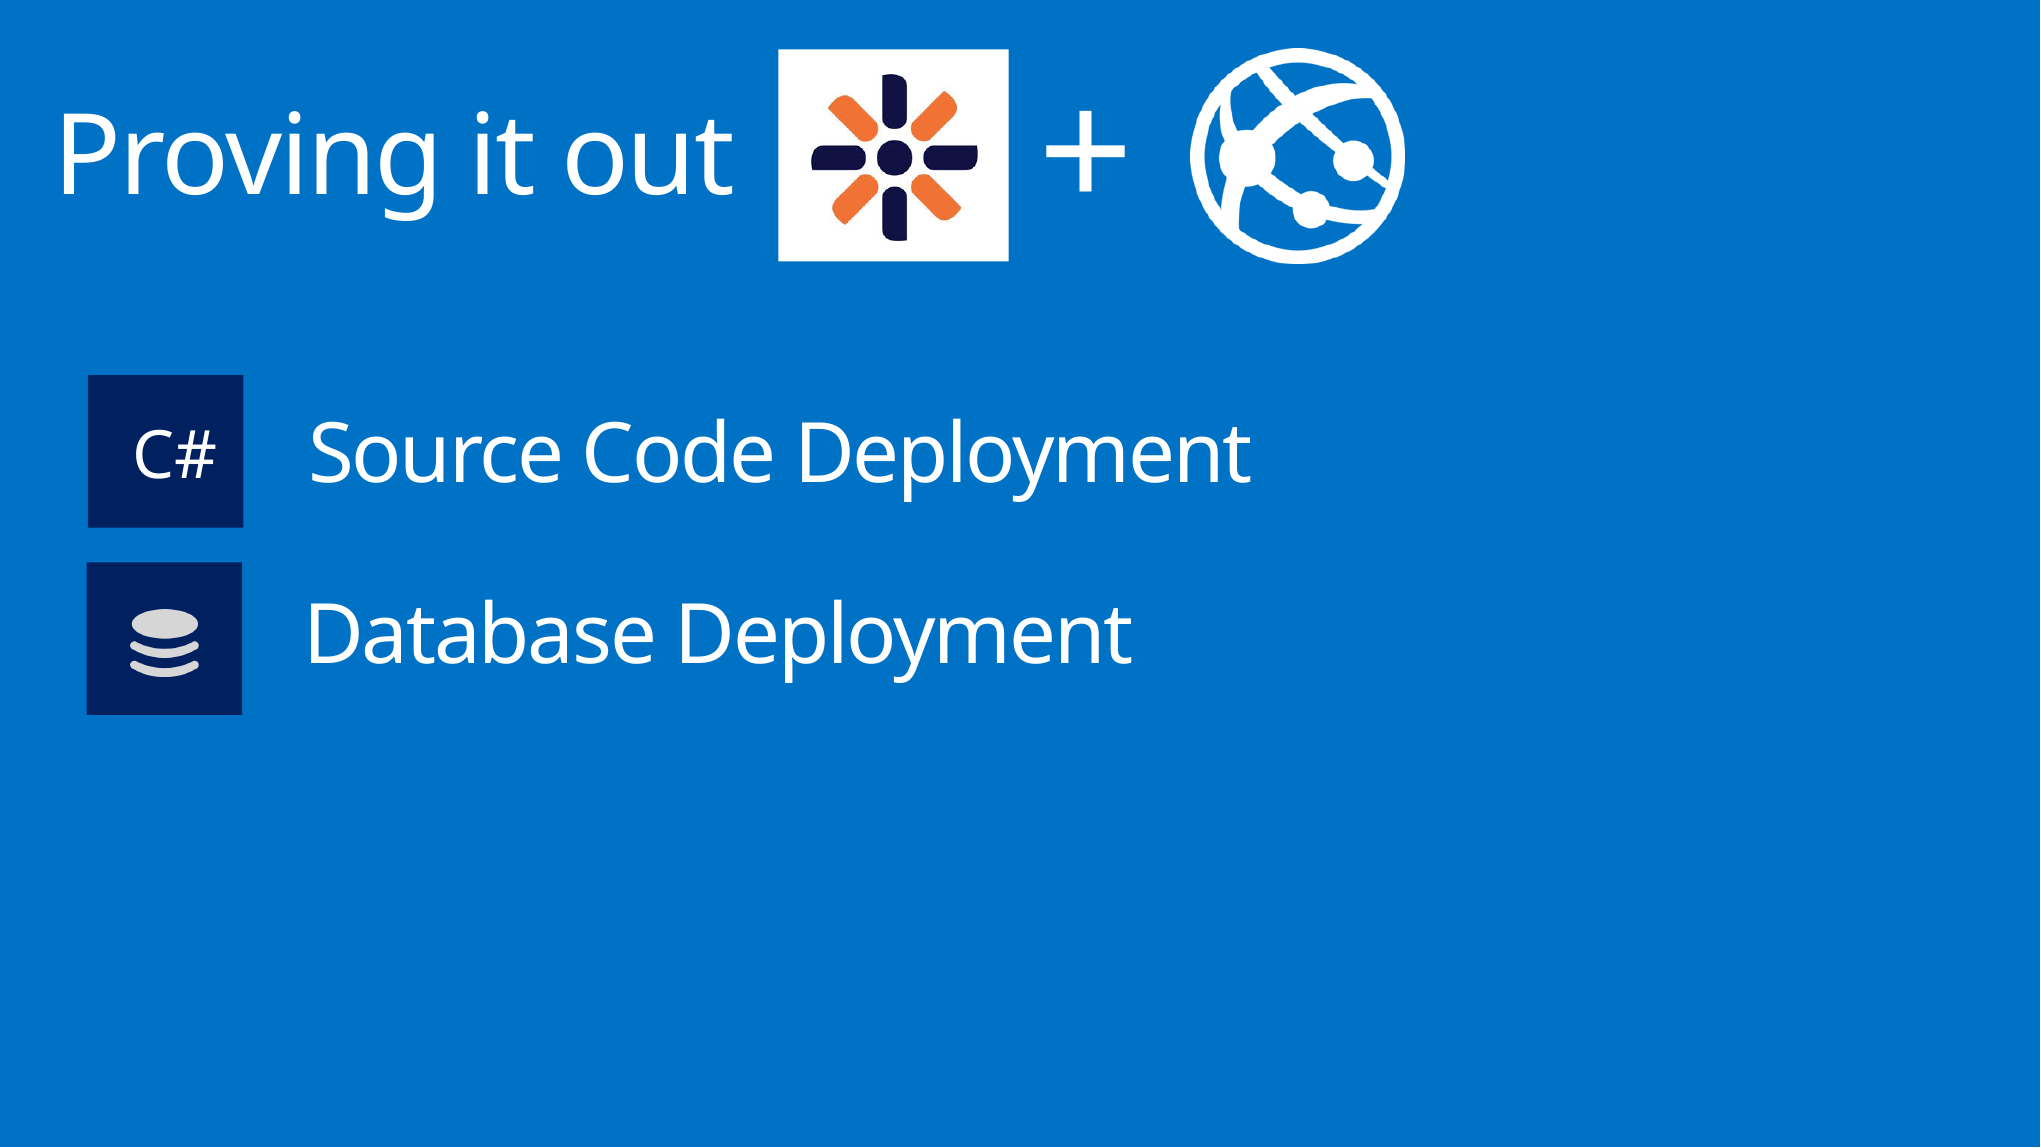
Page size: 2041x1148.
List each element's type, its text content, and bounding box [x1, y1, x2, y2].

picture [1189, 48, 1405, 264]
picture [810, 74, 978, 242]
text_box + [1008, 42, 1206, 271]
text_box Source Code Deployment [284, 395, 1369, 546]
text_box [86, 562, 243, 716]
text_box Proving it out [38, 90, 778, 241]
text_box [778, 48, 1008, 262]
text_box Database Deployment [279, 576, 1364, 728]
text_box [87, 374, 247, 528]
